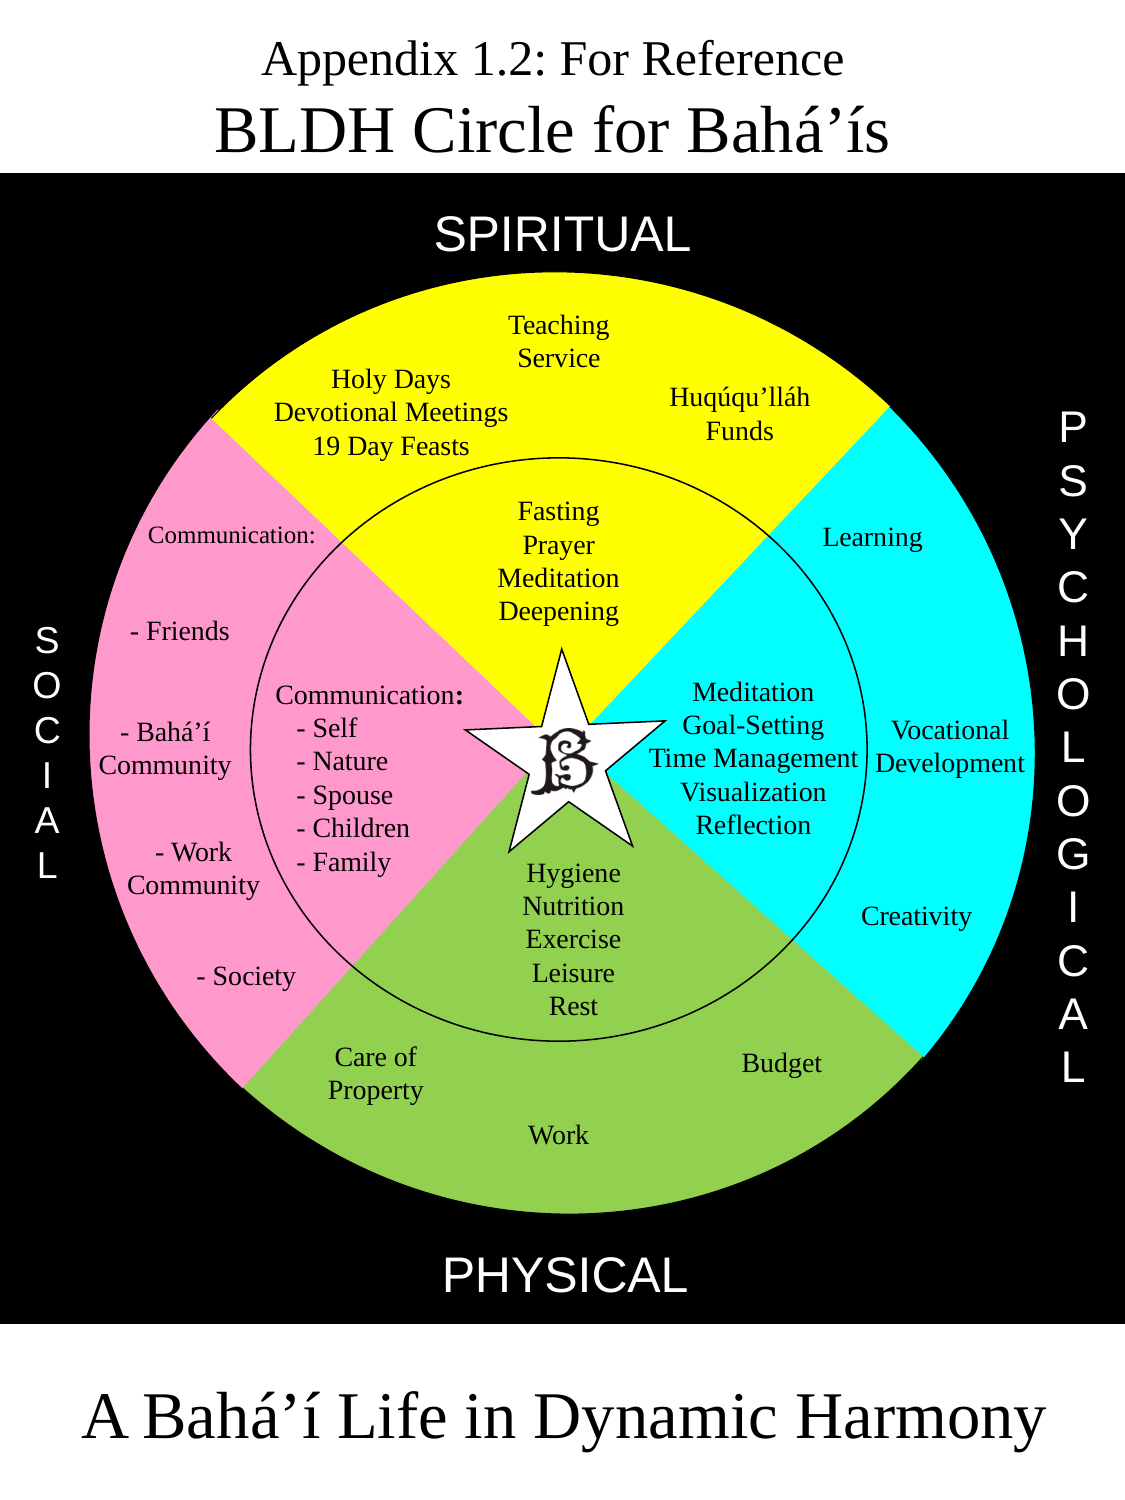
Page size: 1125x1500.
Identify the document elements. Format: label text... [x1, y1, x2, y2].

text_box [264, 469, 470, 542]
text_box Holy Days Devotional Meetings 19 Day Feasts [259, 353, 523, 469]
text_box [262, 457, 854, 1042]
text_box SOC I A L [5, 608, 89, 894]
text_box Fasting Prayer Meditation Deepening [482, 485, 635, 634]
text_box Work [513, 1108, 605, 1158]
text_box Budget [726, 1037, 837, 1086]
text_box [794, 786, 1031, 1061]
text_box Appendix 1.2: For Reference BLDH Circle for Bahá’ís [199, 18, 907, 173]
text_box [288, 271, 891, 535]
text_box Communication: - Self - Nature - Spouse - Children - Family [253, 668, 479, 884]
text_box Creativity [846, 890, 988, 939]
text_box Communication: [132, 510, 331, 556]
text_box Vocational Development [874, 704, 1040, 786]
text_box [211, 374, 259, 464]
text_box [120, 884, 351, 1091]
text_box Learning [807, 511, 938, 560]
text_box Huqúqu’lláh Funds [654, 371, 826, 453]
text_box PHYSICAL [426, 1234, 704, 1310]
text_box Meditation Goal-Setting Time Management Visualization Reflection [633, 665, 874, 848]
text_box - Bahá’í Community [89, 706, 247, 788]
text_box Care of Property [312, 1031, 439, 1113]
text_box P S Y C H O L O G I C A L [1031, 390, 1115, 1099]
text_box SPIRITUAL [320, 194, 805, 270]
text_box [769, 407, 1031, 704]
text_box Teaching Service [493, 299, 625, 381]
text_box - Work Community [112, 826, 275, 908]
picture [531, 727, 599, 796]
text_box [89, 536, 327, 883]
text_box - Society [181, 950, 312, 999]
text_box [331, 533, 341, 551]
text_box [242, 940, 924, 1215]
text_box [144, 409, 306, 510]
text_box A Bahá’í Life in Dynamic Harmony [66, 1364, 1064, 1460]
text_box - Friends [115, 605, 245, 654]
text_box [0, 173, 1125, 1324]
text_box Hygiene Nutrition Exercise Leisure Rest [507, 847, 640, 1029]
